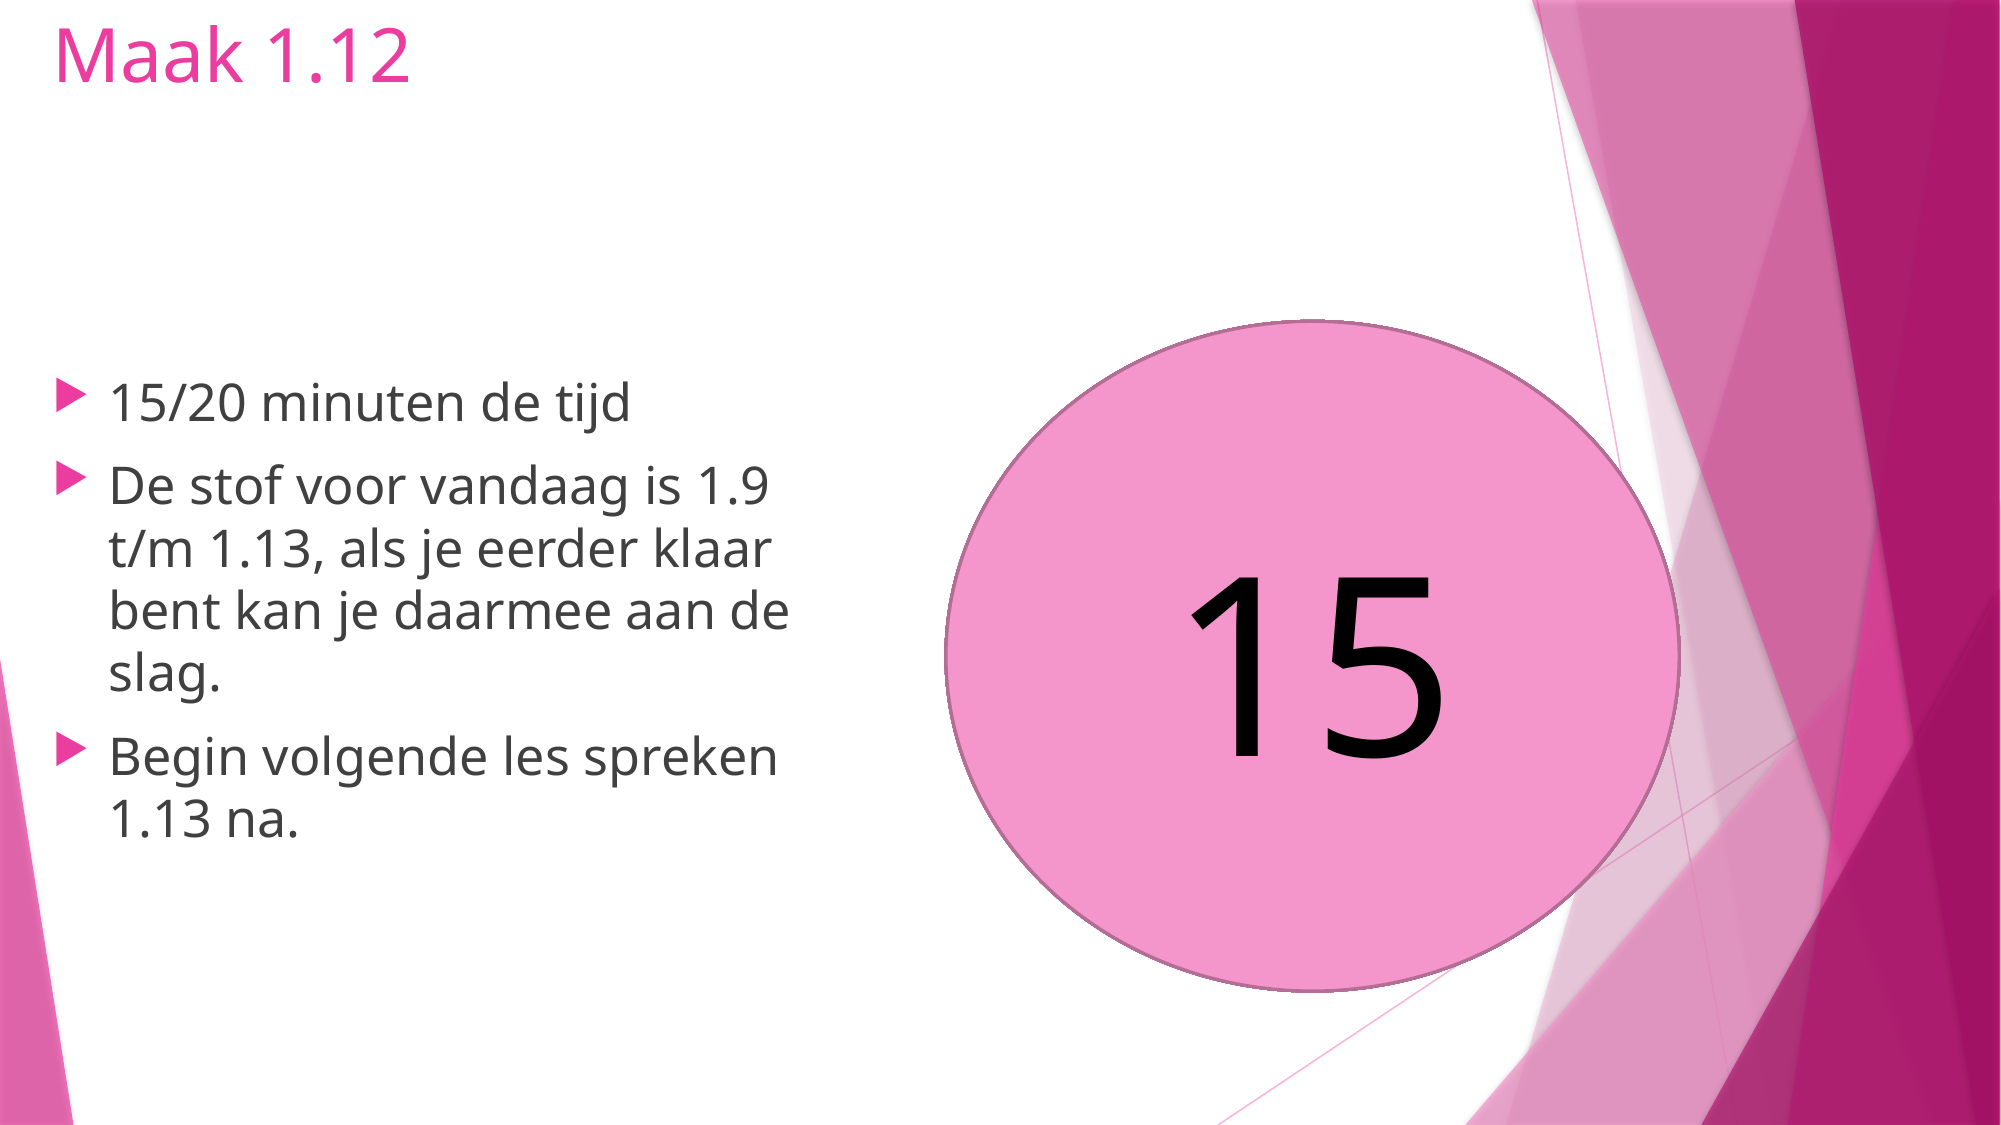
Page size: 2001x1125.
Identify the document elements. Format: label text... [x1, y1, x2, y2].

title Maak 1.12 [37, 0, 1494, 260]
text_box 15 [944, 319, 1681, 993]
list 15/20 minuten de tijd De stof voor vandaag is 1.9 t/m 1.13, als je eerder klaar bent kan je daarmee aan de slag. Begin volgende les spreken 1.13 na. [37, 278, 818, 1013]
